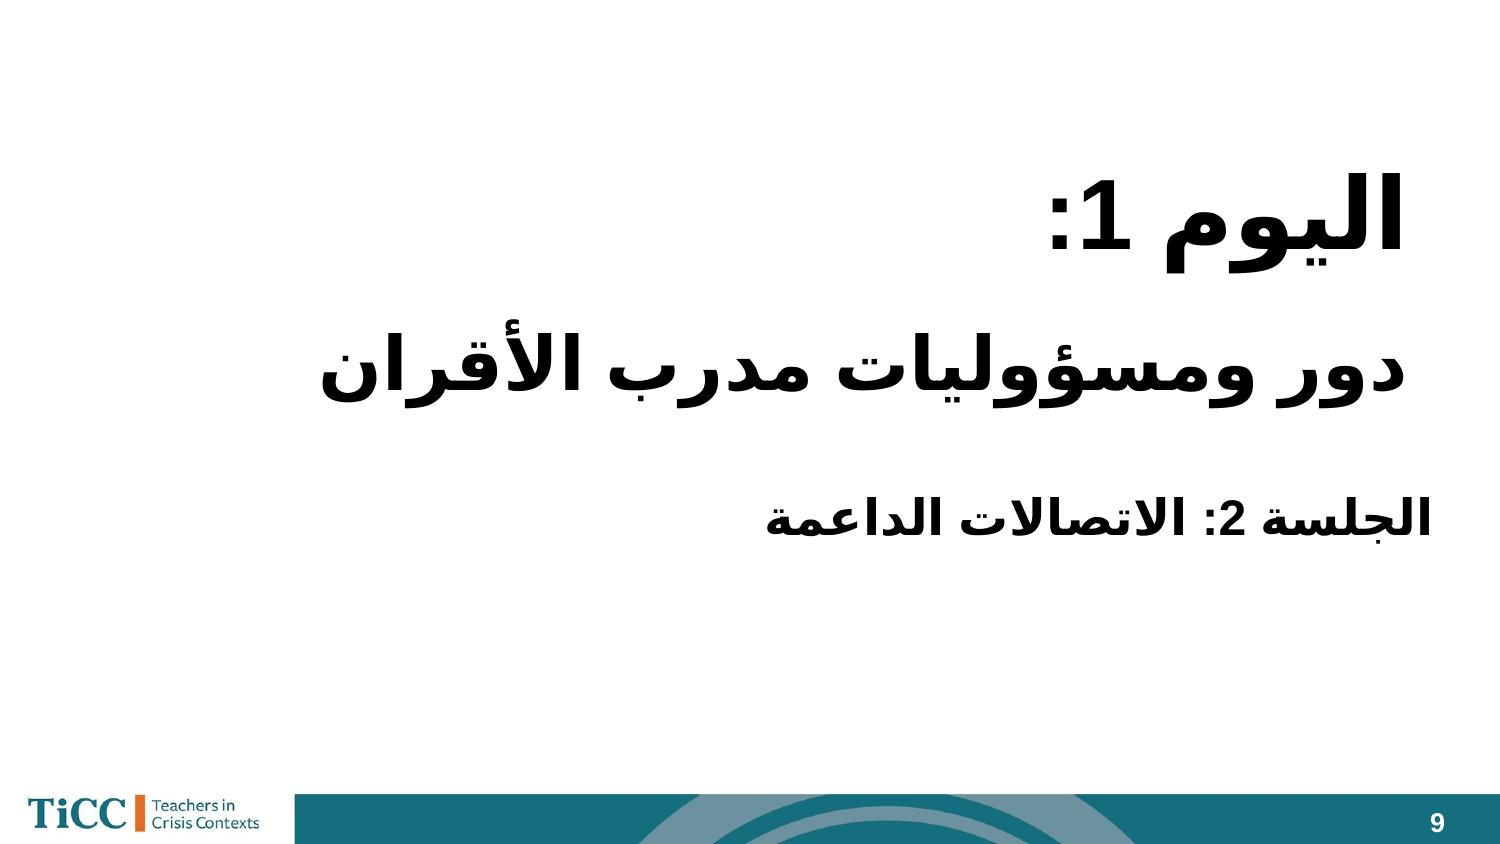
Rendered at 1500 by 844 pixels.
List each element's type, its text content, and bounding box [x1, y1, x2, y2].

picture [0, 0, 1500, 844]
title اليوم 1: دور ومسؤوليات مدرب الأقران [68, 90, 1425, 420]
slide_number ‹#› [1122, 798, 1460, 844]
subtitle الجلسة 2: الاتصالات الداعمة [0, 457, 1449, 575]
